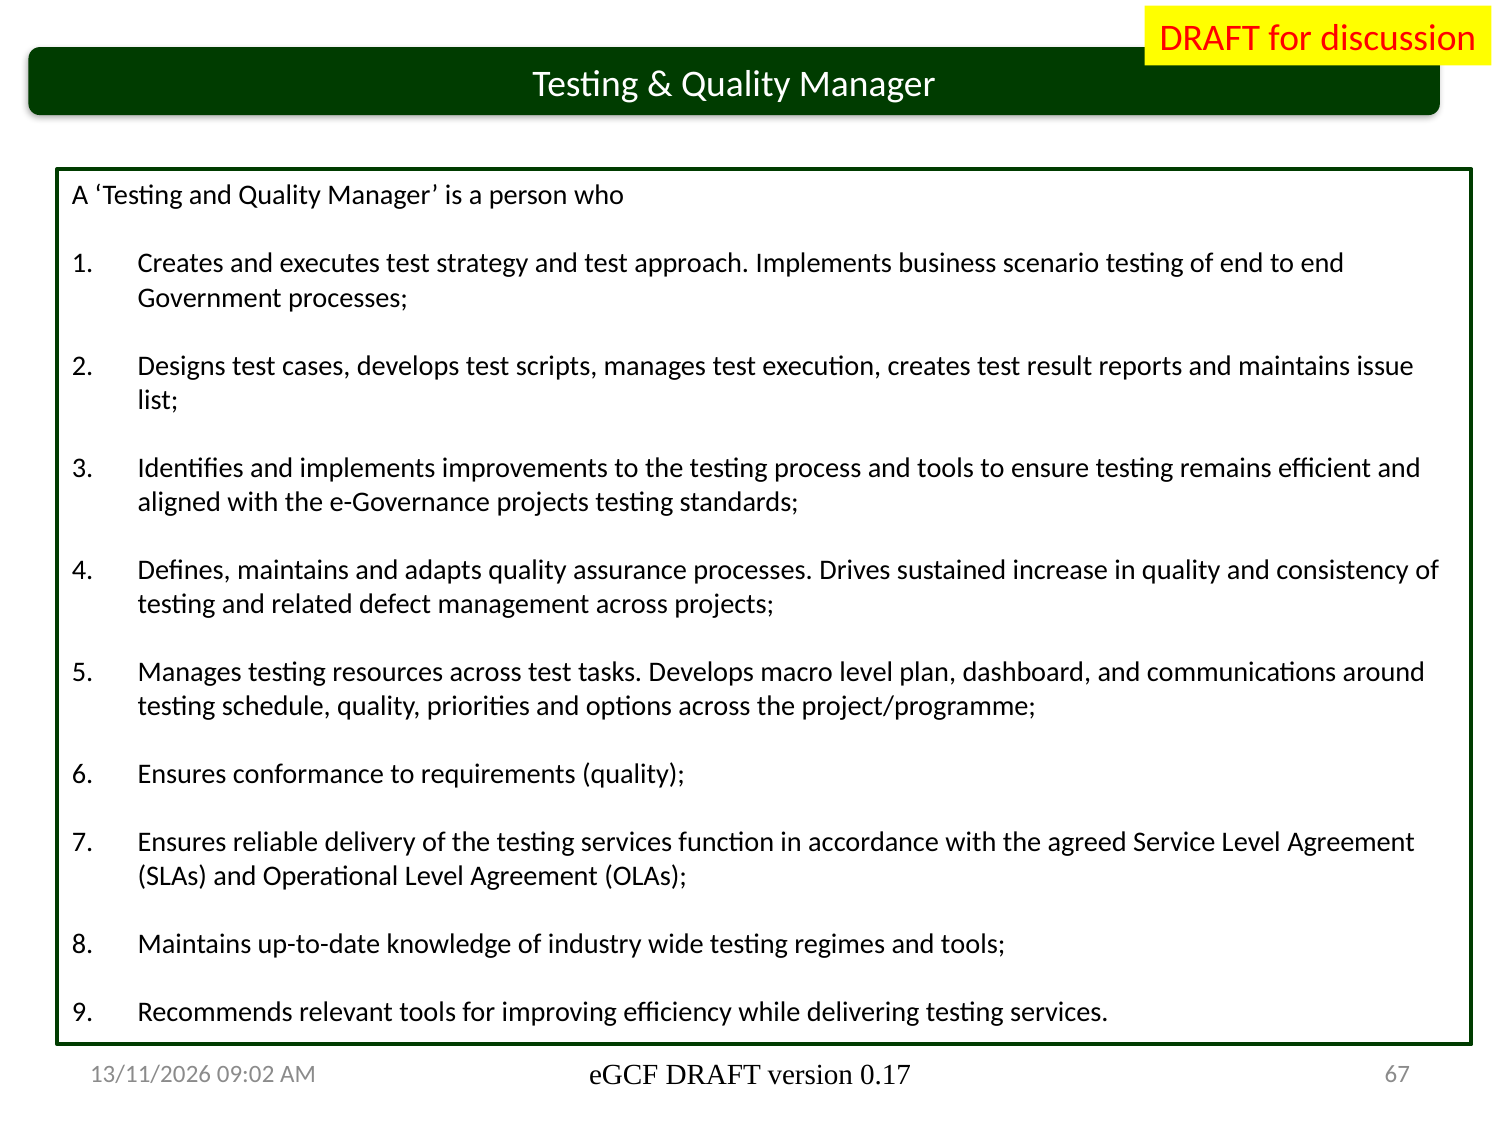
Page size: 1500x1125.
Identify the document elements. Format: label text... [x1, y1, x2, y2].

text_box Testing & Quality Manager [27, 46, 1441, 116]
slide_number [75, 1042, 425, 1103]
text_box A ‘Testing and Quality Manager’ is a person who Creates and executes test strategy and test approach. Implements business scenario testing of end to end Government processes; Designs test cases, develops test scripts, manages test execution, creates test result reports and maintains issue list; Identifies and implements improvements to the testing process and tools to ensure testing remains efficient and aligned with the e-Governance projects testing standards; Defines, maintains and adapts quality assurance processes. Drives sustained increase in quality and consistency of testing and related defect management across projects; Manages testing resources across test tasks. Develops macro level plan, dashboard, and communications around testing schedule, quality, priorities and options across the project/programme; Ensures conformance to requirements (quality); Ensures reliable delivery of the testing services function in accordance with the agreed Service Level Agreement (SLAs) and Operational Level Agreement (OLAs); Maintains up-to-date knowledge of industry wide testing regimes and tools; Recommends relevant tools for improving efficiency while delivering testing services. [55, 167, 1473, 1046]
footer eGCF DRAFT version 0.17 [512, 1042, 988, 1103]
text_box DRAFT for discussion [1144, 5, 1492, 66]
slide_number 67 [1074, 1042, 1425, 1103]
